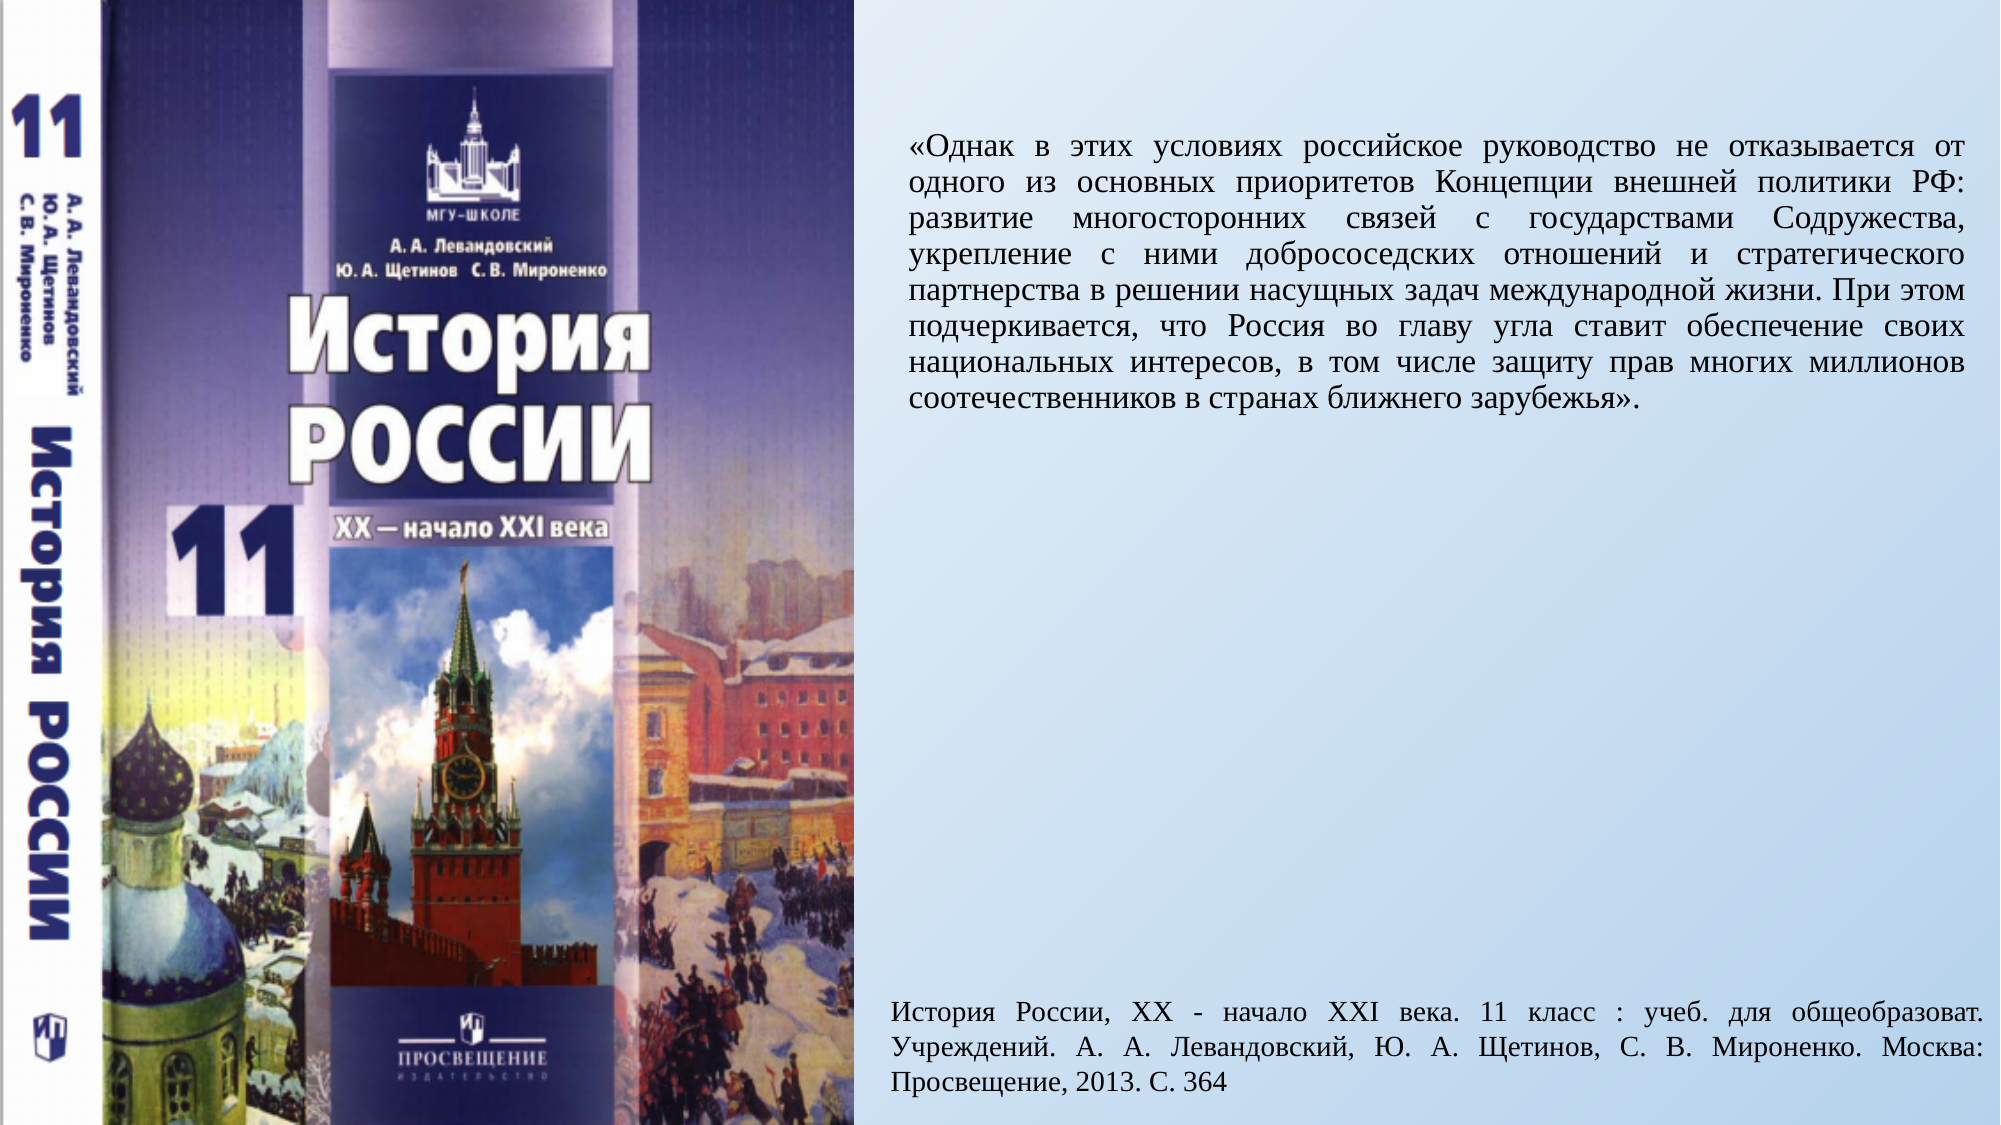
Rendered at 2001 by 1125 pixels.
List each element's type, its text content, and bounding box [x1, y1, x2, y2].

list «Однак в этих условиях российское руководство не отказывается от одного из основных приоритетов Концепции внешней политики РФ: развитие многосторонних связей с государствами Содружества, укрепление с ними добрососедских отношений и стратегического партнерства в решении насущных задач международной жизни. При этом подчеркивается, что Россия во главу угла ставит обеспечение своих национальных интересов, в том числе защиту прав многих миллионов соотечественников в странах ближнего зарубежья». [893, 120, 1983, 472]
text_box История России, ХХ - начало XXI века. 11 класс : учеб. для общеобразоват. Учреждений. А. А. Левандовский, Ю. А. Щетинов, С. В. Мироненко. Москва: Просвещение, 2013. С. 364 [875, 985, 2000, 1105]
picture [0, 0, 854, 1125]
